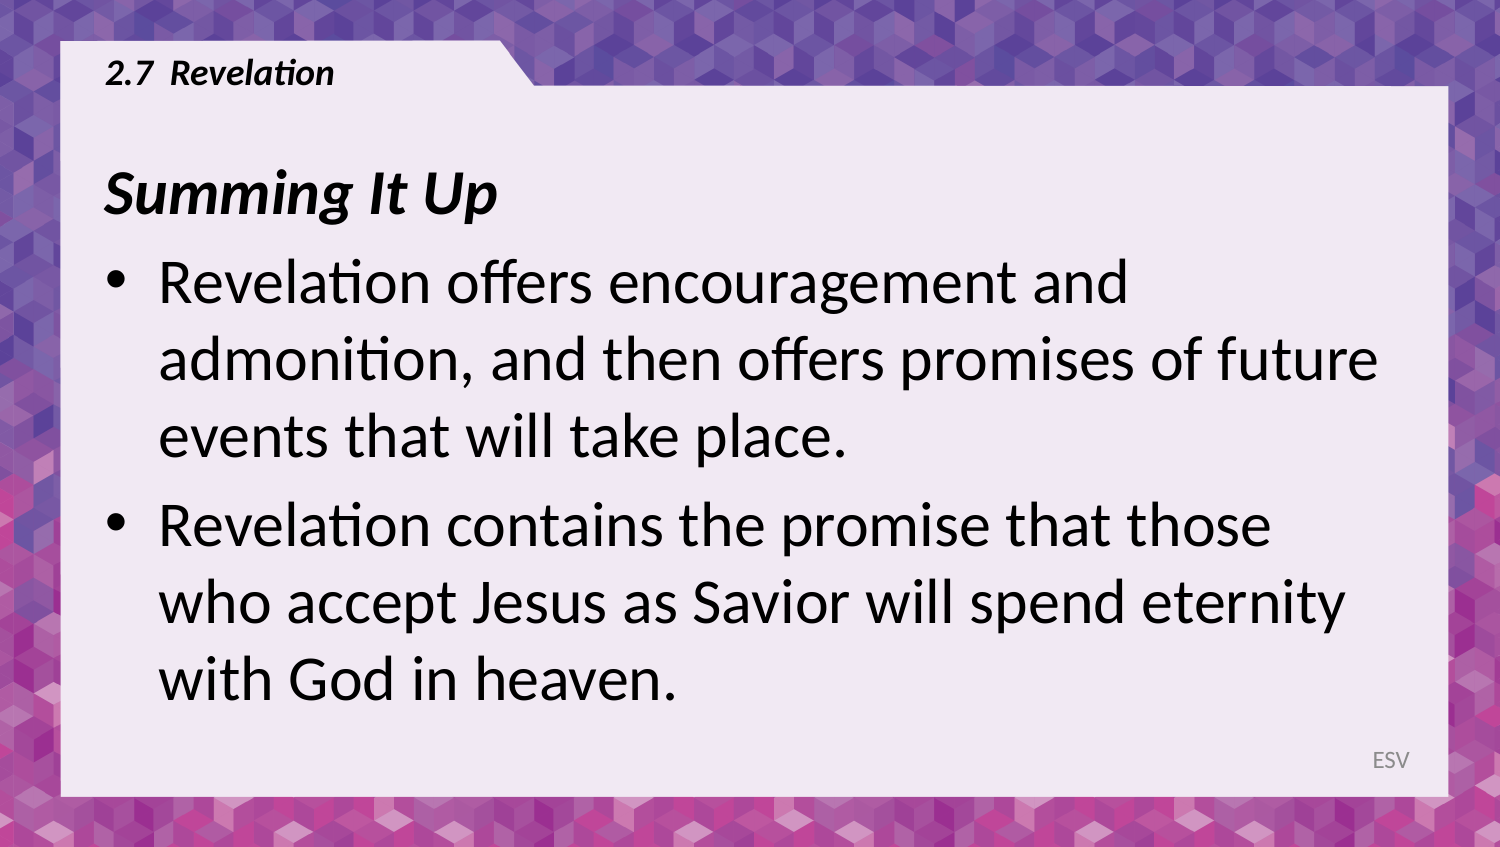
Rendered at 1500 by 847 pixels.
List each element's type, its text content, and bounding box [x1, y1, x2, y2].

list Summing It Up Revelation offers encouragement and admonition, and then offers promises of future events that will take place. Revelation contains the promise that those who accept Jesus as Savior will spend eternity with God in heaven. [89, 141, 1403, 722]
title 2.7 Revelation [89, 33, 1420, 108]
footer ESV [950, 736, 1425, 782]
picture [0, 0, 1500, 847]
